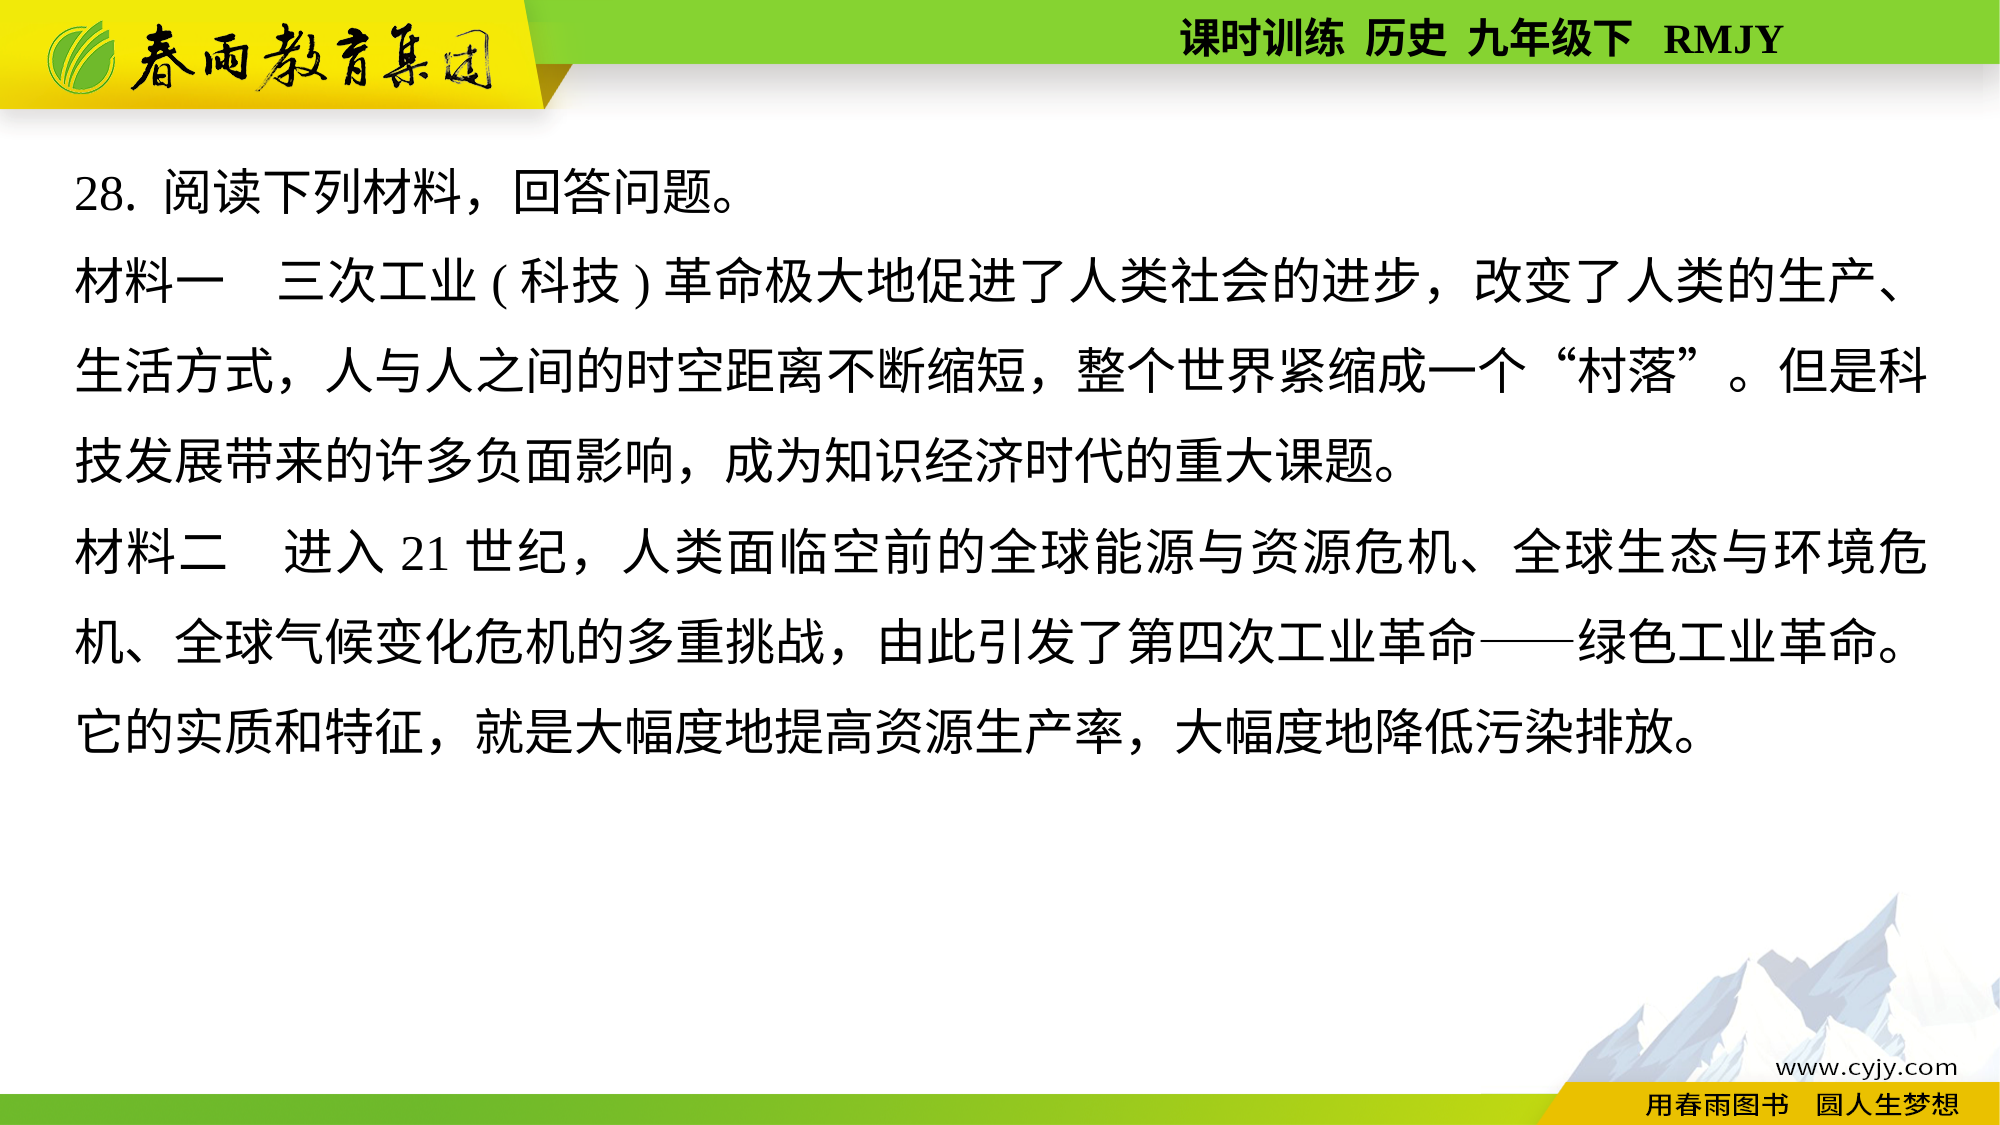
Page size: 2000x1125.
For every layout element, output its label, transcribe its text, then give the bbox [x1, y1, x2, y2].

picture [0, 0, 2000, 1125]
list 28. 阅读下列材料，回答问题。 材料一 三次工业(科技)革命极大地促进了人类社会的进步，改变了人类的生产、生活方式，人与人之间的时空距离不断缩短，整个世界紧缩成一个“村落”。但是科技发展带来的许多负面影响，成为知识经济时代的重大课题。 材料二 进入21世纪，人类面临空前的全球能源与资源危机、全球生态与环境危机、全球气候变化危机的多重挑战，由此引发了第四次工业革命——绿色工业革命。它的实质和特征，就是大幅度地提高资源生产率，大幅度地降低污染排放。 [59, 122, 1944, 763]
